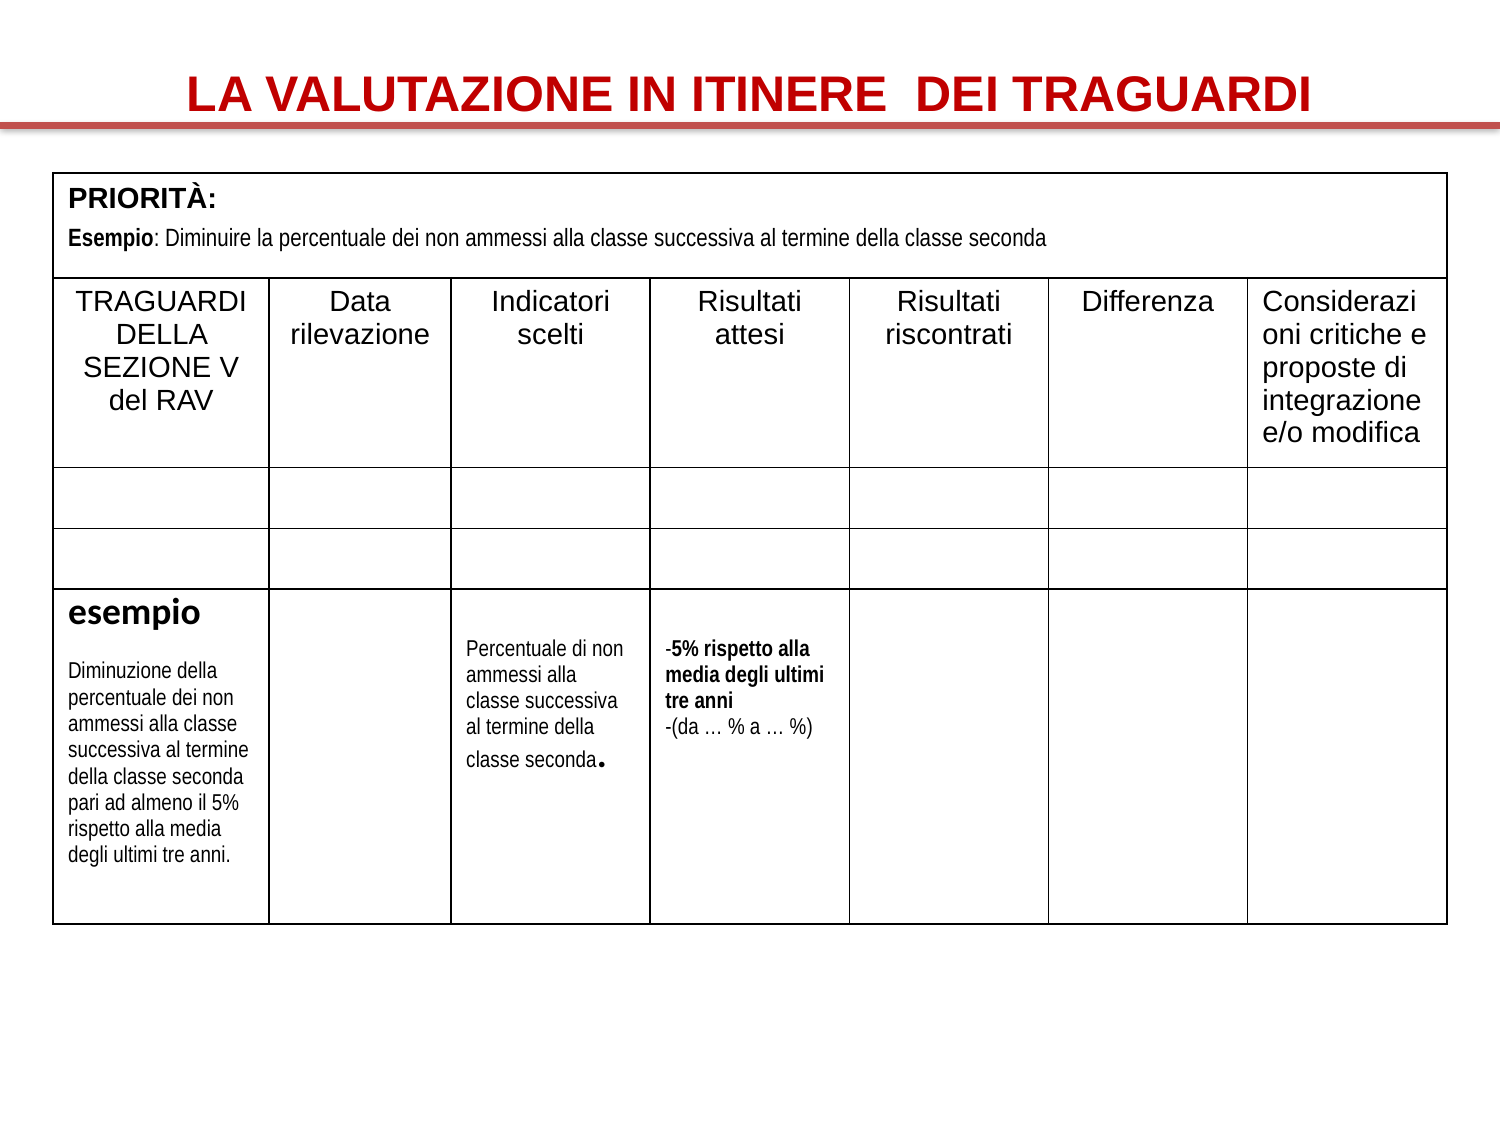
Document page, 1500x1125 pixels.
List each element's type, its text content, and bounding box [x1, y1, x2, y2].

table_cell Percentuale di non ammessi alla classe successiva al termine della classe seconda. [452, 590, 649, 923]
table_cell Data rilevazione [270, 279, 450, 467]
table_cell [651, 529, 849, 588]
table_cell [54, 529, 268, 588]
table_cell [1248, 468, 1446, 528]
table_cell [270, 468, 450, 528]
table_cell Considerazioni critiche e proposte di integrazione e/o modifica [1248, 279, 1446, 467]
table_cell [1049, 468, 1247, 528]
table_cell [651, 468, 849, 528]
table_cell [270, 590, 450, 923]
table_cell Risultati attesi [651, 279, 849, 467]
table_cell [452, 468, 649, 528]
table_cell [270, 529, 450, 588]
table_cell Risultati riscontrati [850, 279, 1048, 467]
table_cell TRAGUARDI DELLA SEZIONE V del RAV [54, 279, 268, 467]
table_cell [850, 529, 1048, 588]
table_header PRIORITÀ: Esempio: Diminuire la percentuale dei non ammessi alla classe successiva al termine della classe seconda [54, 174, 1446, 277]
table_cell -5% rispetto alla media degli ultimi tre anni -(da … % a … %) [651, 590, 849, 923]
table_cell Differenza [1049, 279, 1247, 467]
table_cell [850, 590, 1048, 923]
table_cell [54, 468, 268, 528]
table_cell Indicatori scelti [452, 279, 649, 467]
table_cell [1049, 590, 1247, 923]
table_cell [1049, 529, 1247, 588]
table_cell [850, 468, 1048, 528]
table_cell [452, 529, 649, 588]
table_cell [1248, 529, 1446, 588]
text_box LA VALUTAZIONE IN ITINERE DEI TRAGUARDI [29, 54, 1471, 124]
table_cell [1248, 590, 1446, 923]
table_cell esempio Diminuzione della percentuale dei non ammessi alla classe successiva al termine della classe seconda pari ad almeno il 5% rispetto alla media degli ultimi tre anni. [54, 590, 268, 923]
